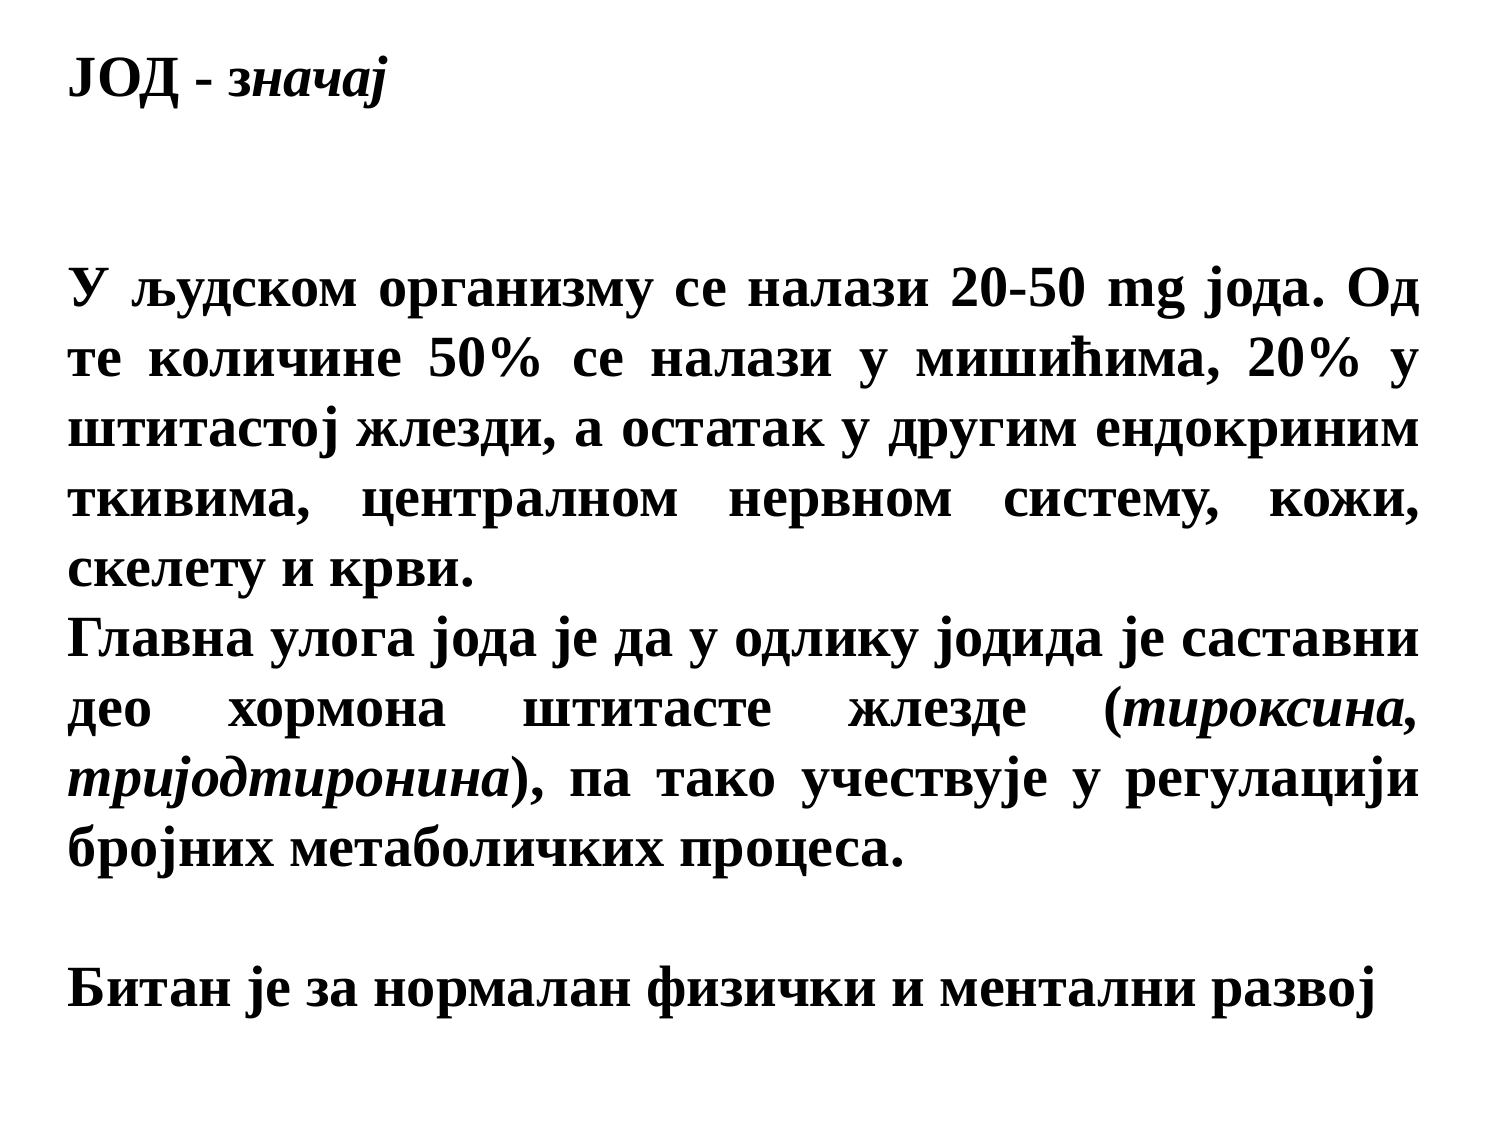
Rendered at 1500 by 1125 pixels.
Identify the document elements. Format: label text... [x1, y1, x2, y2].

text_box ЈОД - значај У људском организму се налази 20-50 mg јода. Од те количине 50% се налази у мишићима, 20% у штитастој жлезди, а остатак у другим ендокриним ткивима, централном нервном систему, кожи, скелету и крви. Главна улога јода је да у одлику јодида је саставни део хормона штитасте жлезде (тироксина, тријодтиронина), па тако учествује у регулацији бројних метаболичких процеса. Битан је за нормалан физички и ментални развој [53, 30, 1436, 1026]
